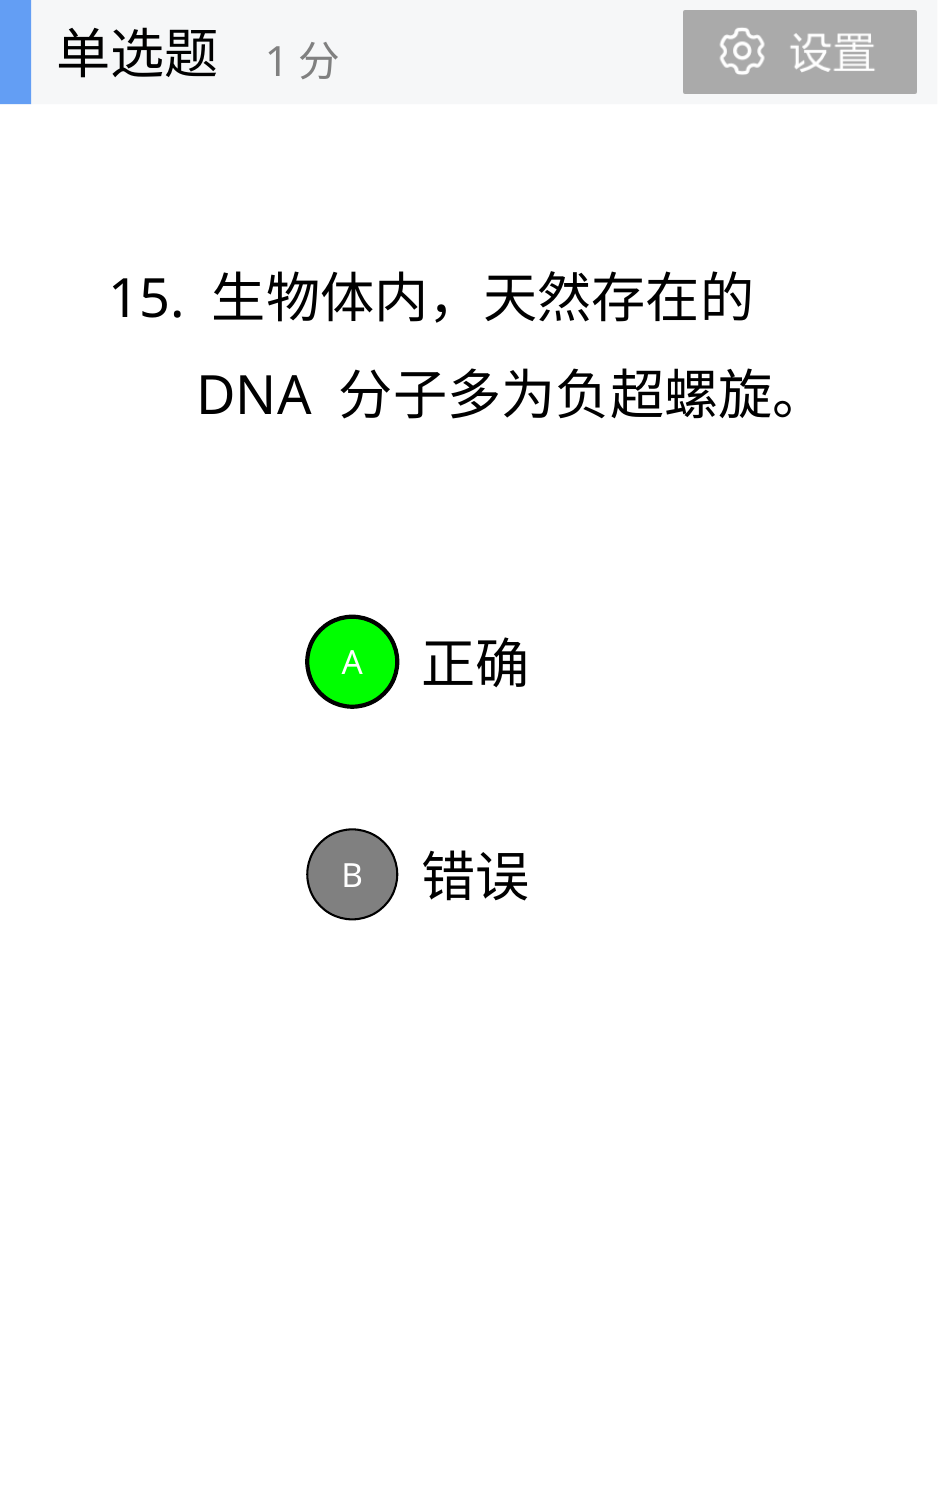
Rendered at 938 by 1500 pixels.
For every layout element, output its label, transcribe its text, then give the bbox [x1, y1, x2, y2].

picture [683, 10, 917, 94]
text_box 正确 [405, 621, 562, 703]
text_box 错误 [405, 834, 562, 915]
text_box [0, 0, 938, 105]
text_box B [306, 828, 399, 921]
text_box 15. 生物体内，天然存在的 DNA 分子多为负超螺旋。 [93, 222, 847, 434]
text_box A [306, 615, 399, 708]
